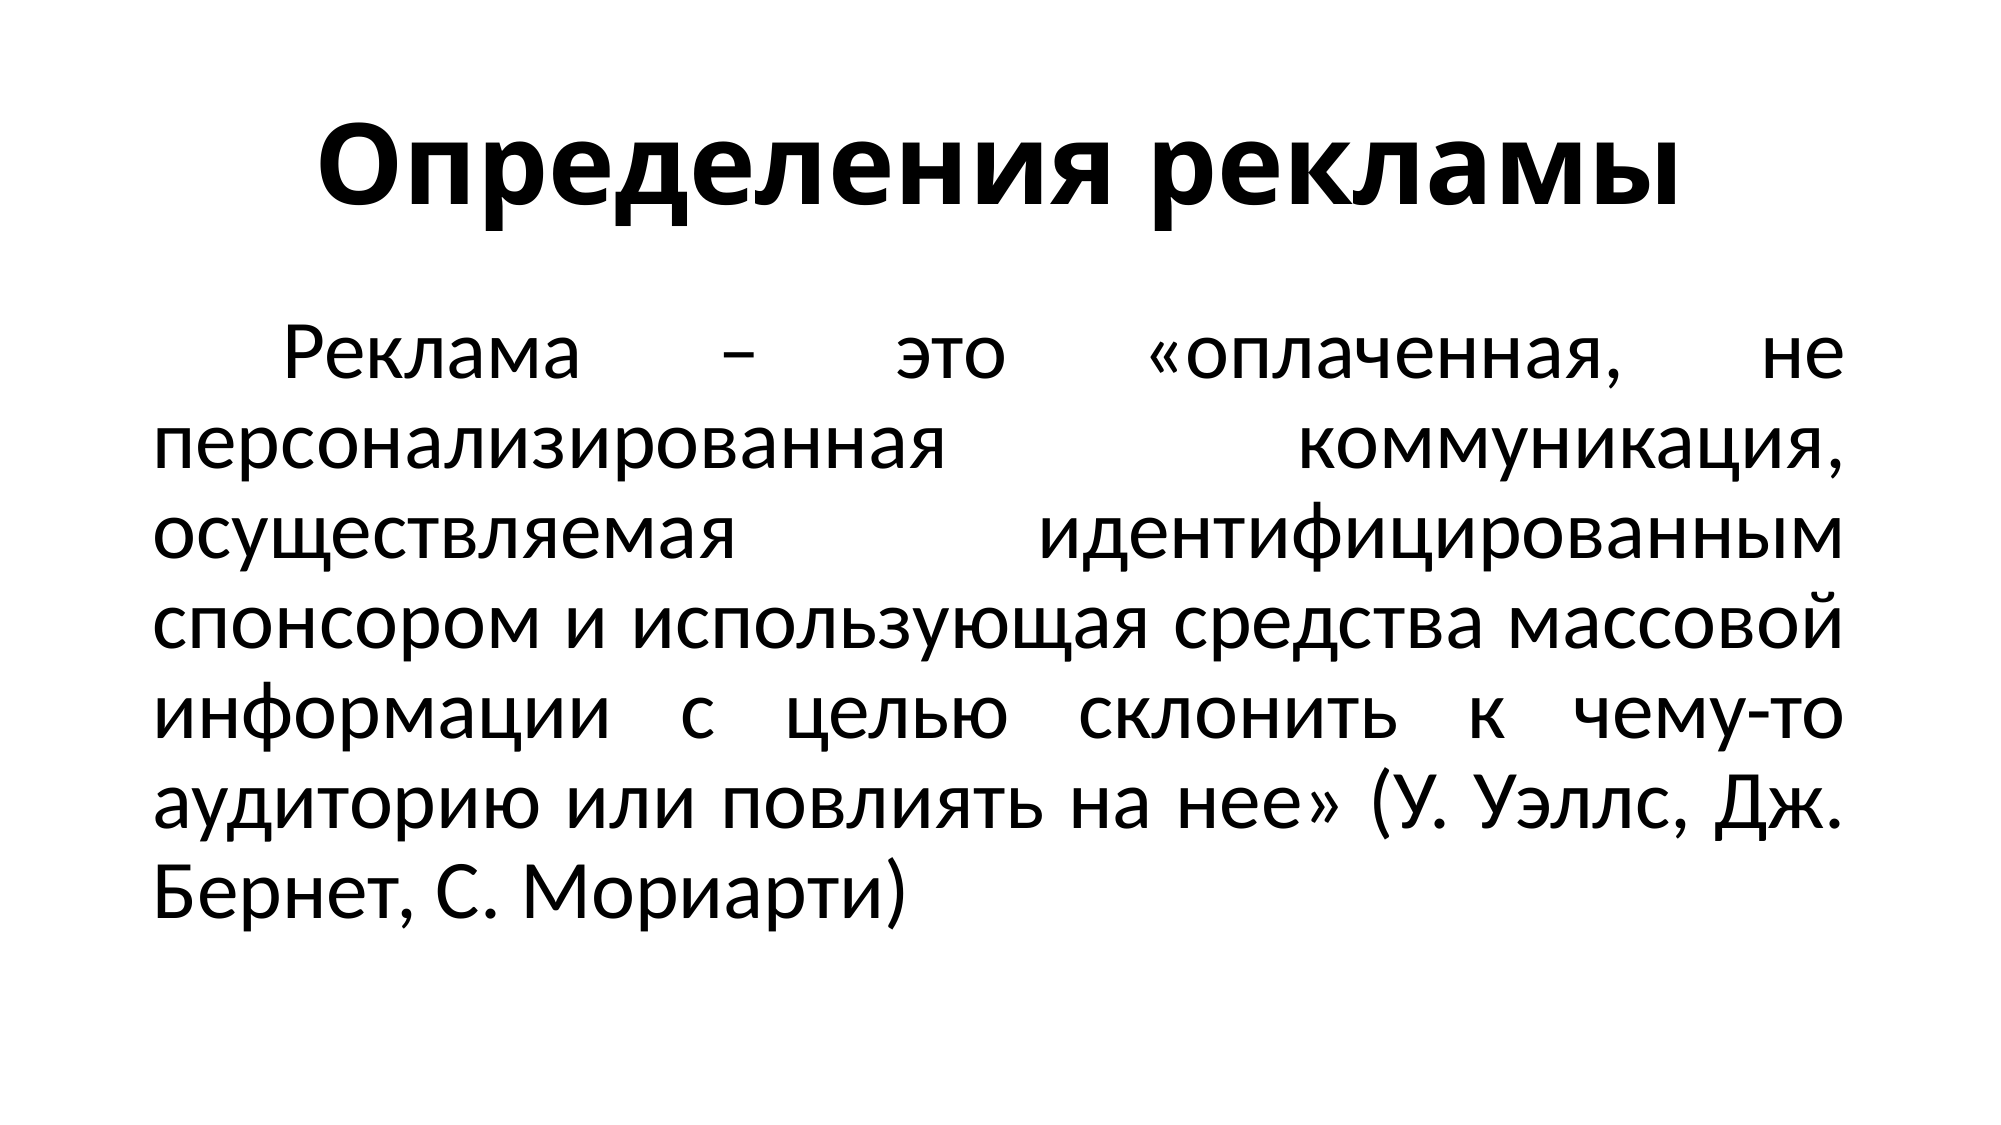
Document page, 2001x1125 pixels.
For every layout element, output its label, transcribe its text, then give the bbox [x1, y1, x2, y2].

list Реклама – это «оплаченная, не персонализированная коммуникация, осуществляемая идентифицированным спонсором и использующая средства массовой информации с целью склонить к чему-то аудиторию или повлиять на нее» (У. Уэллс, Дж. Бернет, С. Мориарти) [137, 299, 1863, 1014]
title Определения рекламы [137, 59, 1863, 278]
